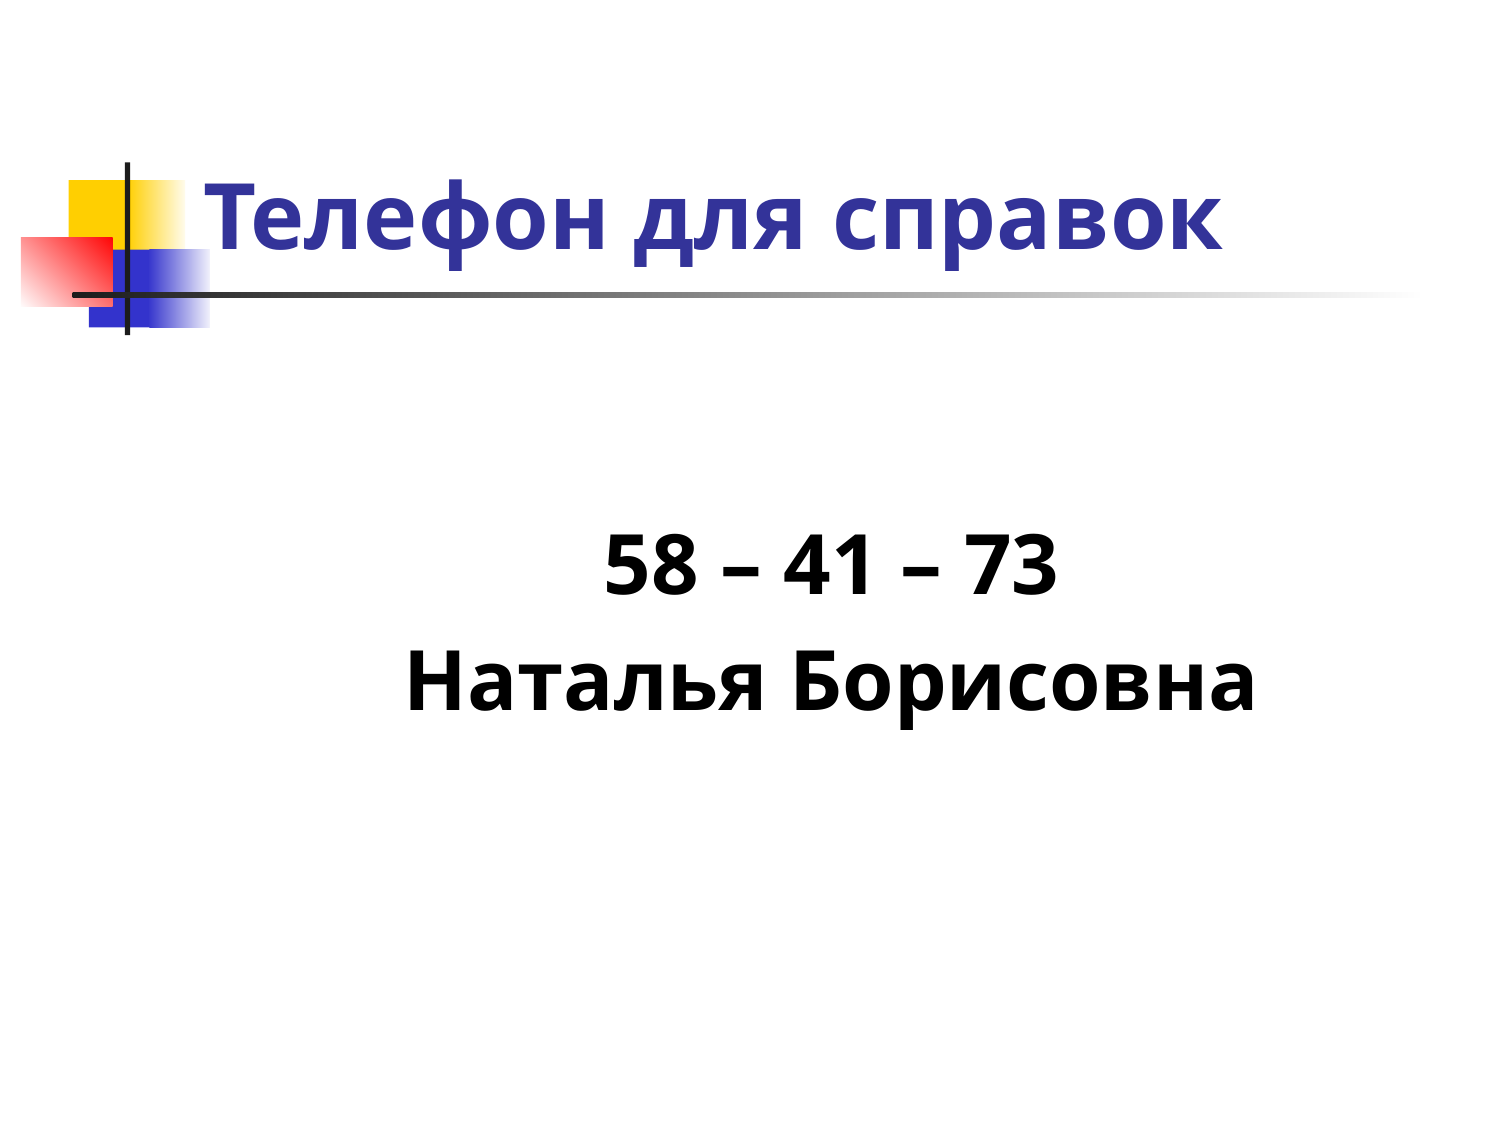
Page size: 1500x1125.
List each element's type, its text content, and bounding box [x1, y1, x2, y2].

title Телефон для справок [188, 35, 1468, 275]
list 58 – 41 – 73 Наталья Борисовна [193, 503, 1469, 1006]
